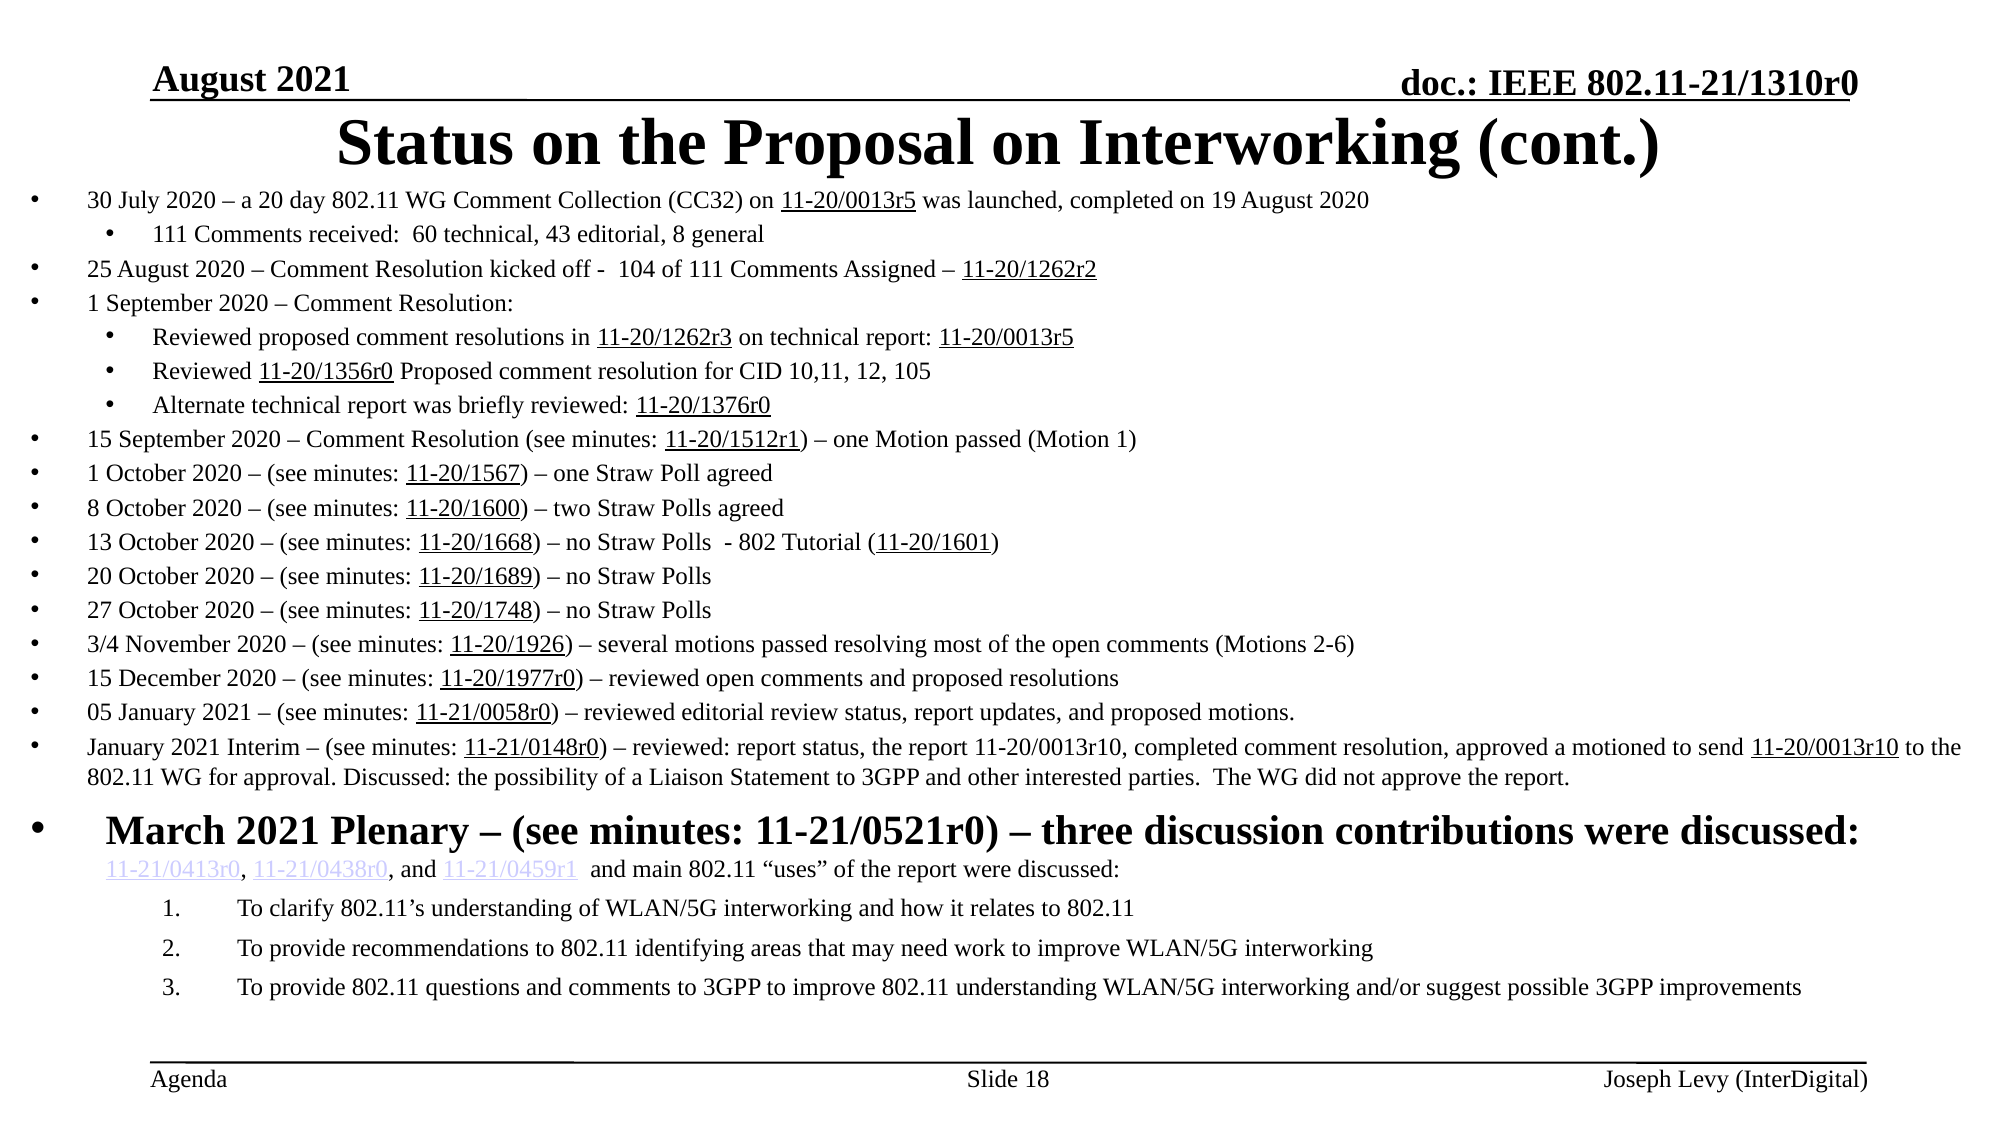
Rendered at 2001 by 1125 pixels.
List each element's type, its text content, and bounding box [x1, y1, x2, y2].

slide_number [152, 54, 563, 100]
slide_number Slide 18 [950, 1061, 1067, 1123]
footer Joseph Levy (InterDigital) [1171, 1061, 1869, 1093]
title Status on the Proposal on Interworking (cont.) [149, 112, 1850, 164]
list 30 July 2020 – a 20 day 802.11 WG Comment Collection (CC32) on 11-20/0013r5 was launched, completed on 19 August 2020 111 Comments received: 60 technical, 43 editorial, 8 general 25 August 2020 – Comment Resolution kicked off - 104 of 111 Comments Assigned – 11-20/1262r2 1 September 2020 – Comment Resolution: Reviewed proposed comment resolutions in 11-20/1262r3 on technical report: 11-20/0013r5 Reviewed 11-20/1356r0 Proposed comment resolution for CID 10,11, 12, 105 Alternate technical report was briefly reviewed: 11-20/1376r0 15 September 2020 – Comment Resolution (see minutes: 11-20/1512r1) – one Motion passed (Motion 1) 1 October 2020 – (see minutes: 11-20/1567) – one Straw Poll agreed 8 October 2020 – (see minutes: 11-20/1600) – two Straw Polls agreed 13 October 2020 – (see minutes: 11-20/1668) – no Straw Polls - 802 Tutorial (11-20/1601) 20 October 2020 – (see minutes: 11-20/1689) – no Straw Polls 27 October 2020 – (see minutes: 11-20/1748) – no Straw Polls 3/4 November 2020 – (see minutes: 11-20/1926) – several motions passed resolving most of the open comments (Motions 2-6) 15 December 2020 – (see minutes: 11-20/1977r0) – reviewed open comments and proposed resolutions 05 January 2021 – (see minutes: 11-21/0058r0) – reviewed editorial review status, report updates, and proposed motions. January 2021 Interim – (see minutes: 11-21/0148r0) – reviewed: report status, the report 11-20/0013r10, completed comment resolution, approved a motioned to send 11-20/0013r10 to the 802.11 WG for approval. Discussed: the possibility of a Liaison Statement to 3GPP and other interested parties. The WG did not approve the report. March 2021 Plenary – (see minutes: 11-21/0521r0) – three discussion contributions were discussed: 11-21/0413r0, 11-21/0438r0, and 11-21/0459r1 and main 802.11 “uses” of the report were discussed: To clarify 802.11’s understanding of WLAN/5G interworking and how it relates to 802.11 To provide recommendations to 802.11 identifying areas that may need work to improve WLAN/5G interworking To provide 802.11 questions and comments to 3GPP to improve 802.11 understanding WLAN/5G interworking and/or suggest possible 3GPP improvements [15, 176, 1985, 1076]
